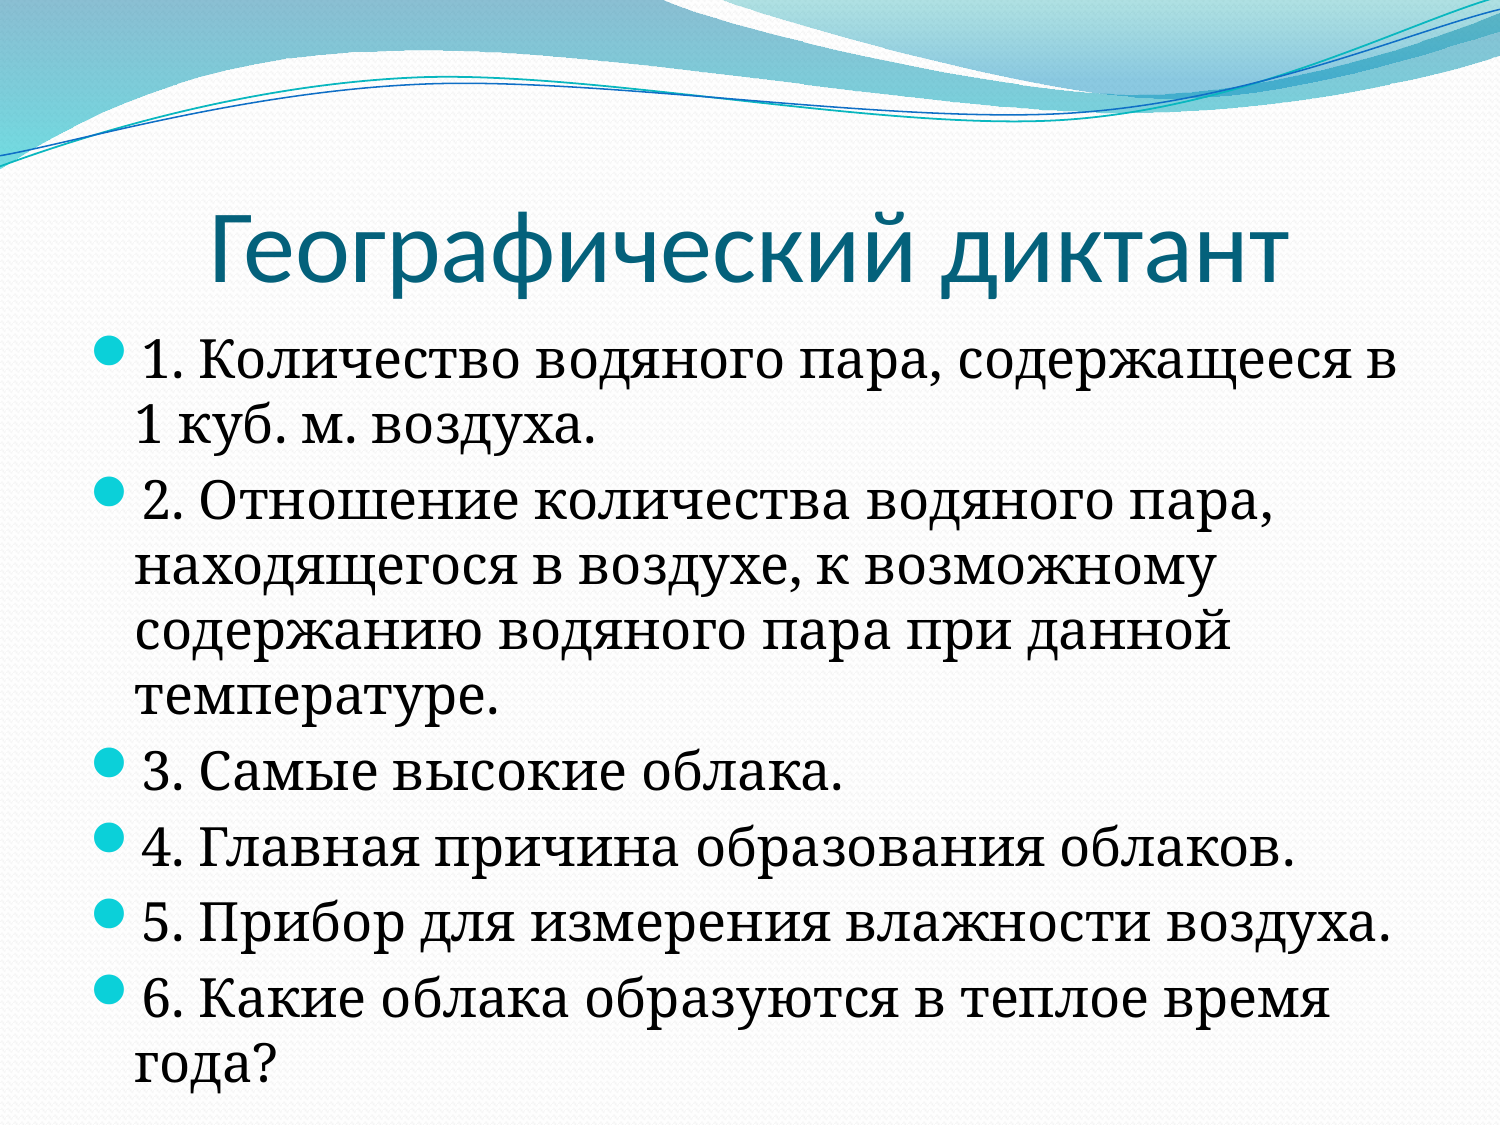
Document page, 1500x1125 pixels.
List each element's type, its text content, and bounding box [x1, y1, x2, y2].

title Географический диктант [75, 115, 1425, 303]
list 1. Количество водяного пара, содержащееся в 1 куб. м. воздуха. 2. Отношение количества водяного пара, находящегося в воздухе, к возможному содержанию водяного пара при данной температуре. 3. Самые высокие облака. 4. Главная причина образования облаков. 5. Прибор для измерения влажности воздуха. 6. Какие облака образуются в теплое время года? [75, 317, 1425, 1038]
